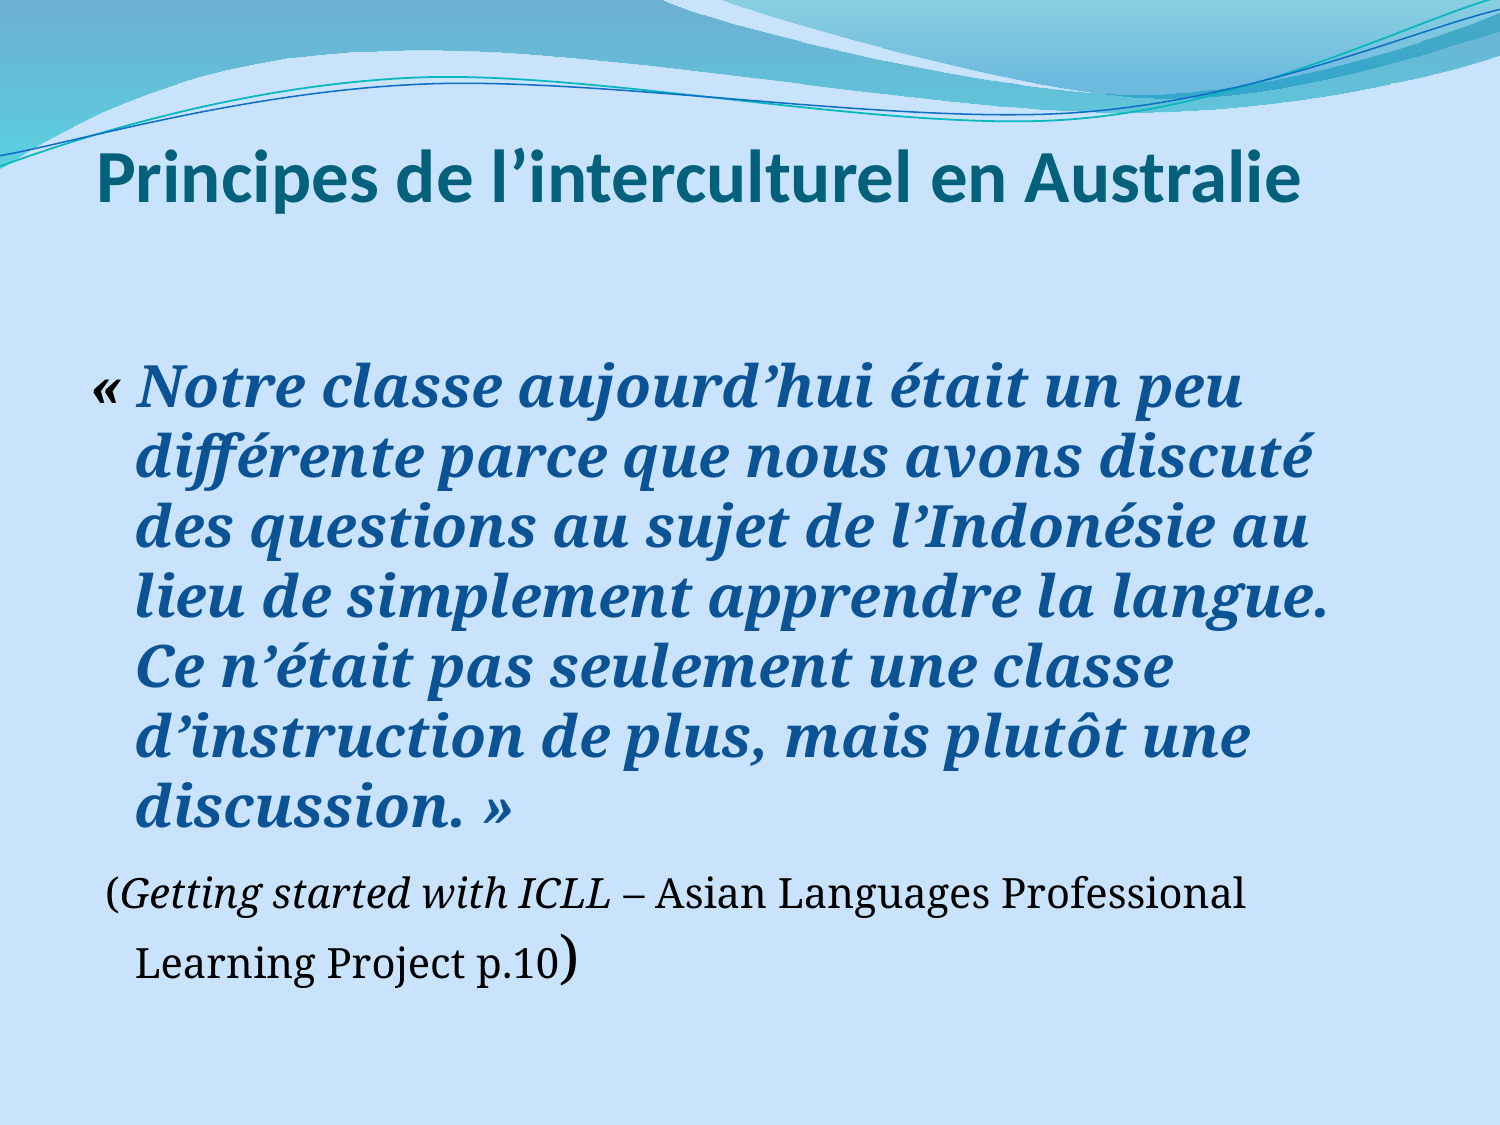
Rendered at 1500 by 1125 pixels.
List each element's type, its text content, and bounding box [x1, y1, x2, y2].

list « Notre classe aujourd’hui était un peu différente parce que nous avons discuté des questions au sujet de l’Indonésie au lieu de simplement apprendre la langue. Ce n’était pas seulement une classe d’instruction de plus, mais plutôt une discussion. » (Getting started with ICLL – Asian Languages Professional Learning Project p.10) [74, 249, 1426, 1038]
title Principes de l’interculturel en Australie [24, 112, 1376, 218]
